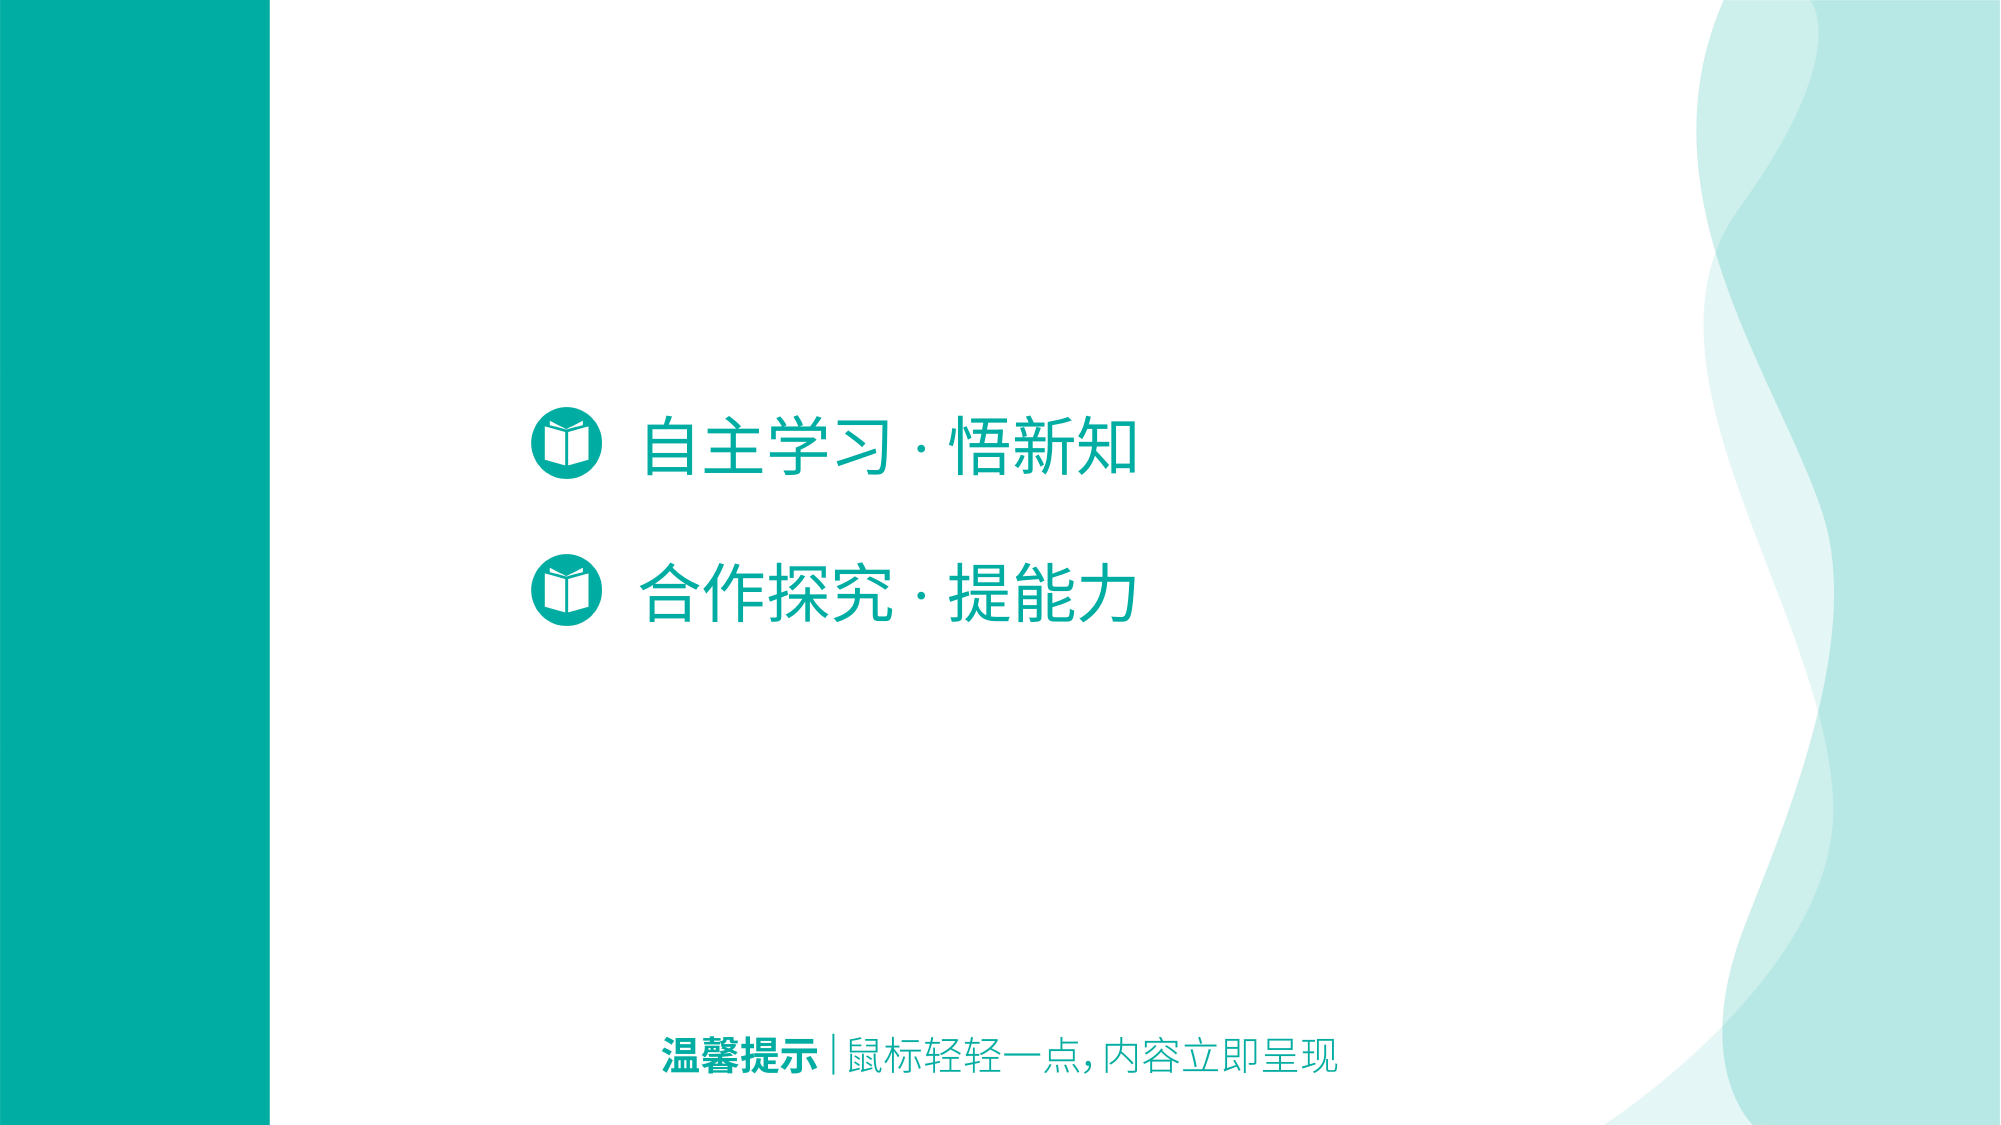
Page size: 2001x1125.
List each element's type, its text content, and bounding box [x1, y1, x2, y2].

picture [0, 0, 2000, 1125]
text_box 合作探究·提能力 [619, 546, 1223, 635]
text_box 自主学习·悟新知 [619, 398, 1223, 488]
